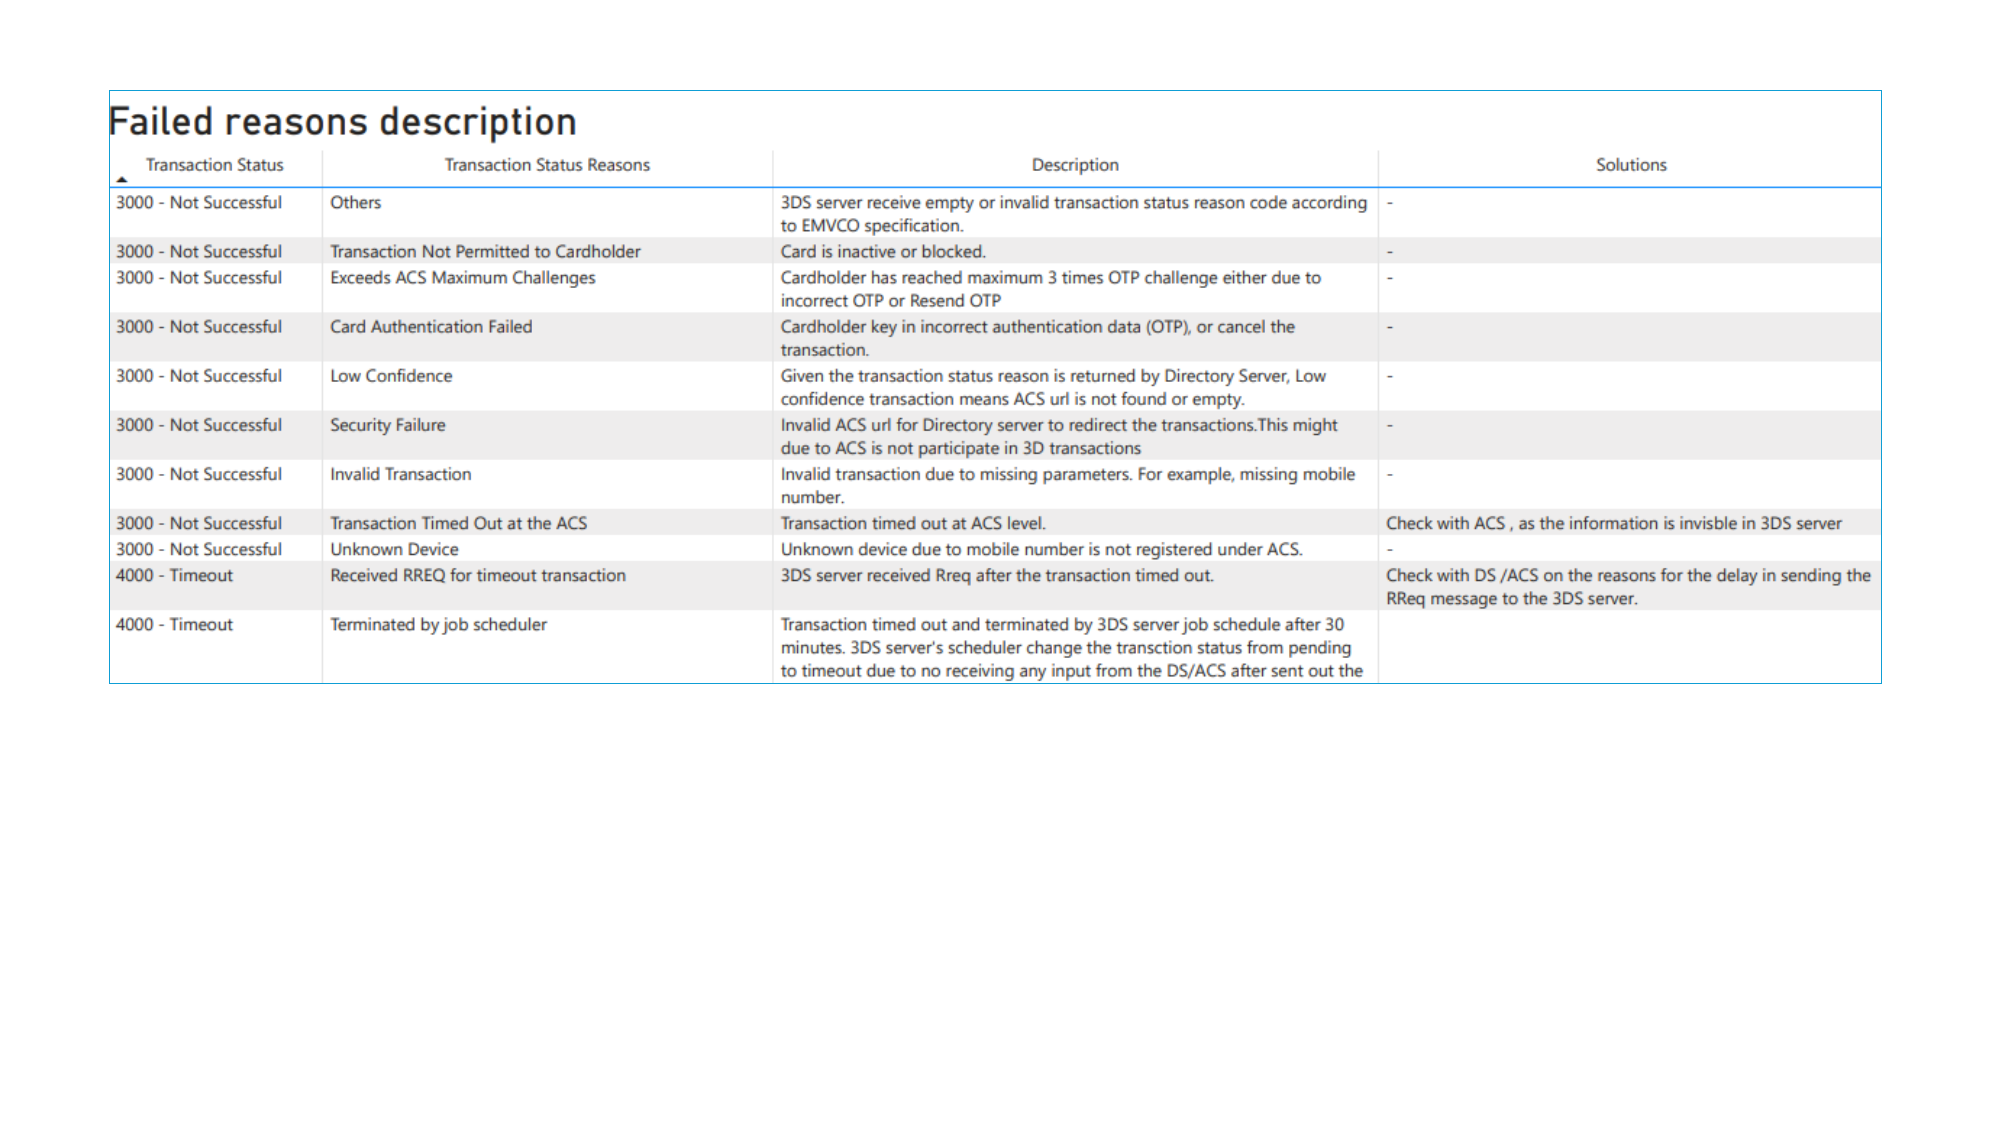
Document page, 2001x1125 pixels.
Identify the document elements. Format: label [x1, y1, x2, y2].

picture [111, 92, 1880, 682]
